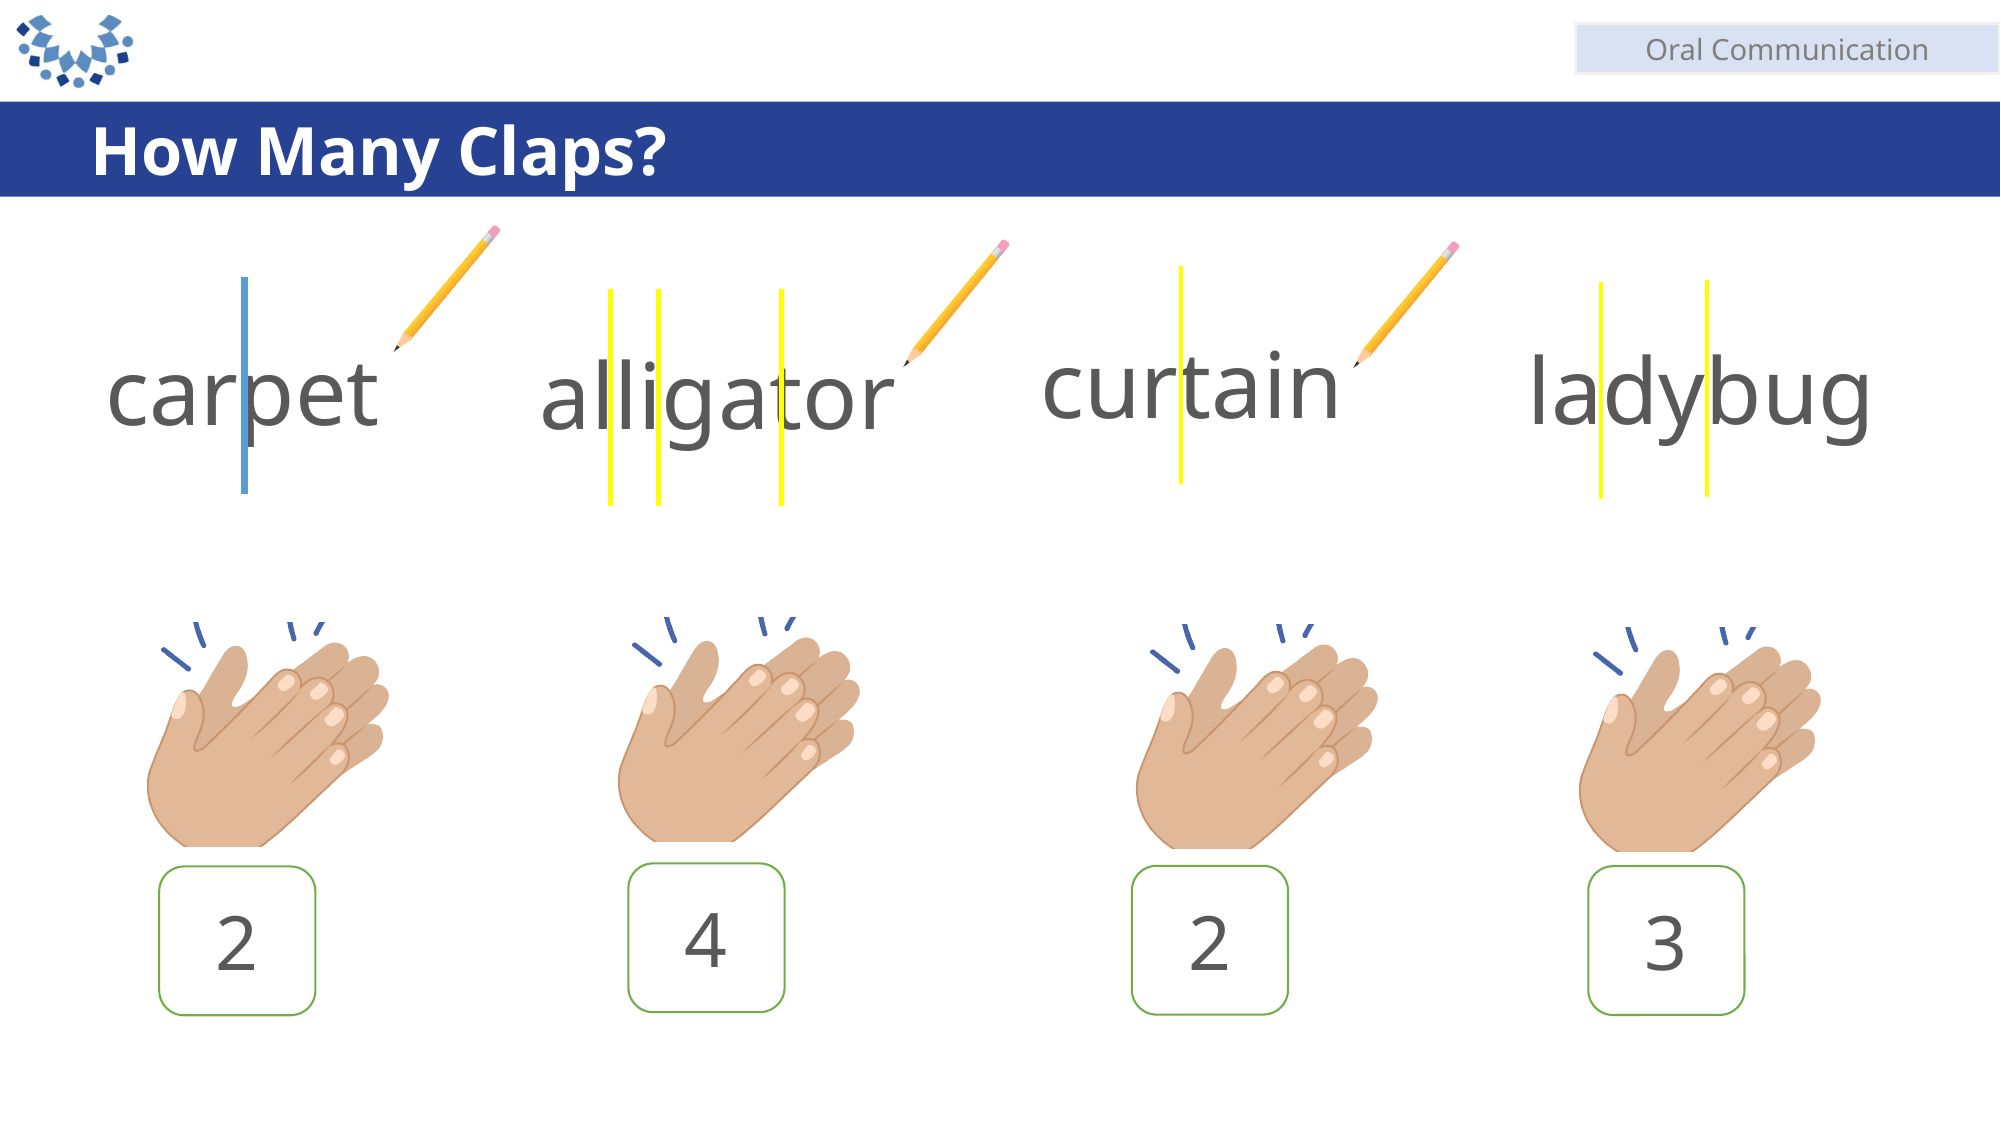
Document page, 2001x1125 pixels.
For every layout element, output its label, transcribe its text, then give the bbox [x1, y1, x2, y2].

text_box carpet [248, 325, 415, 451]
picture [1341, 234, 1466, 375]
text_box alligator [613, 330, 656, 456]
text_box 4 [627, 862, 786, 1014]
text_box alligator [784, 330, 951, 456]
picture [1569, 627, 1835, 852]
picture [381, 218, 507, 359]
text_box ladybug [1709, 325, 1935, 451]
text_box 2 [1130, 864, 1290, 1016]
picture [891, 232, 1016, 374]
text_box How Many Claps? [0, 101, 2000, 197]
text_box carpet [70, 325, 241, 451]
text_box 2 [158, 865, 317, 1017]
text_box ladybug [1469, 325, 1599, 451]
text_box alligator [485, 330, 608, 456]
text_box 3 [1587, 865, 1746, 1017]
text_box curtain [992, 319, 1179, 444]
picture [137, 622, 403, 847]
text_box Oral Communication [1575, 23, 2000, 74]
text_box curtain [1183, 319, 1392, 444]
text_box ladybug [1603, 325, 1705, 451]
picture [608, 617, 874, 842]
picture [8, 15, 138, 92]
text_box alligator [661, 330, 779, 456]
picture [1126, 624, 1392, 850]
